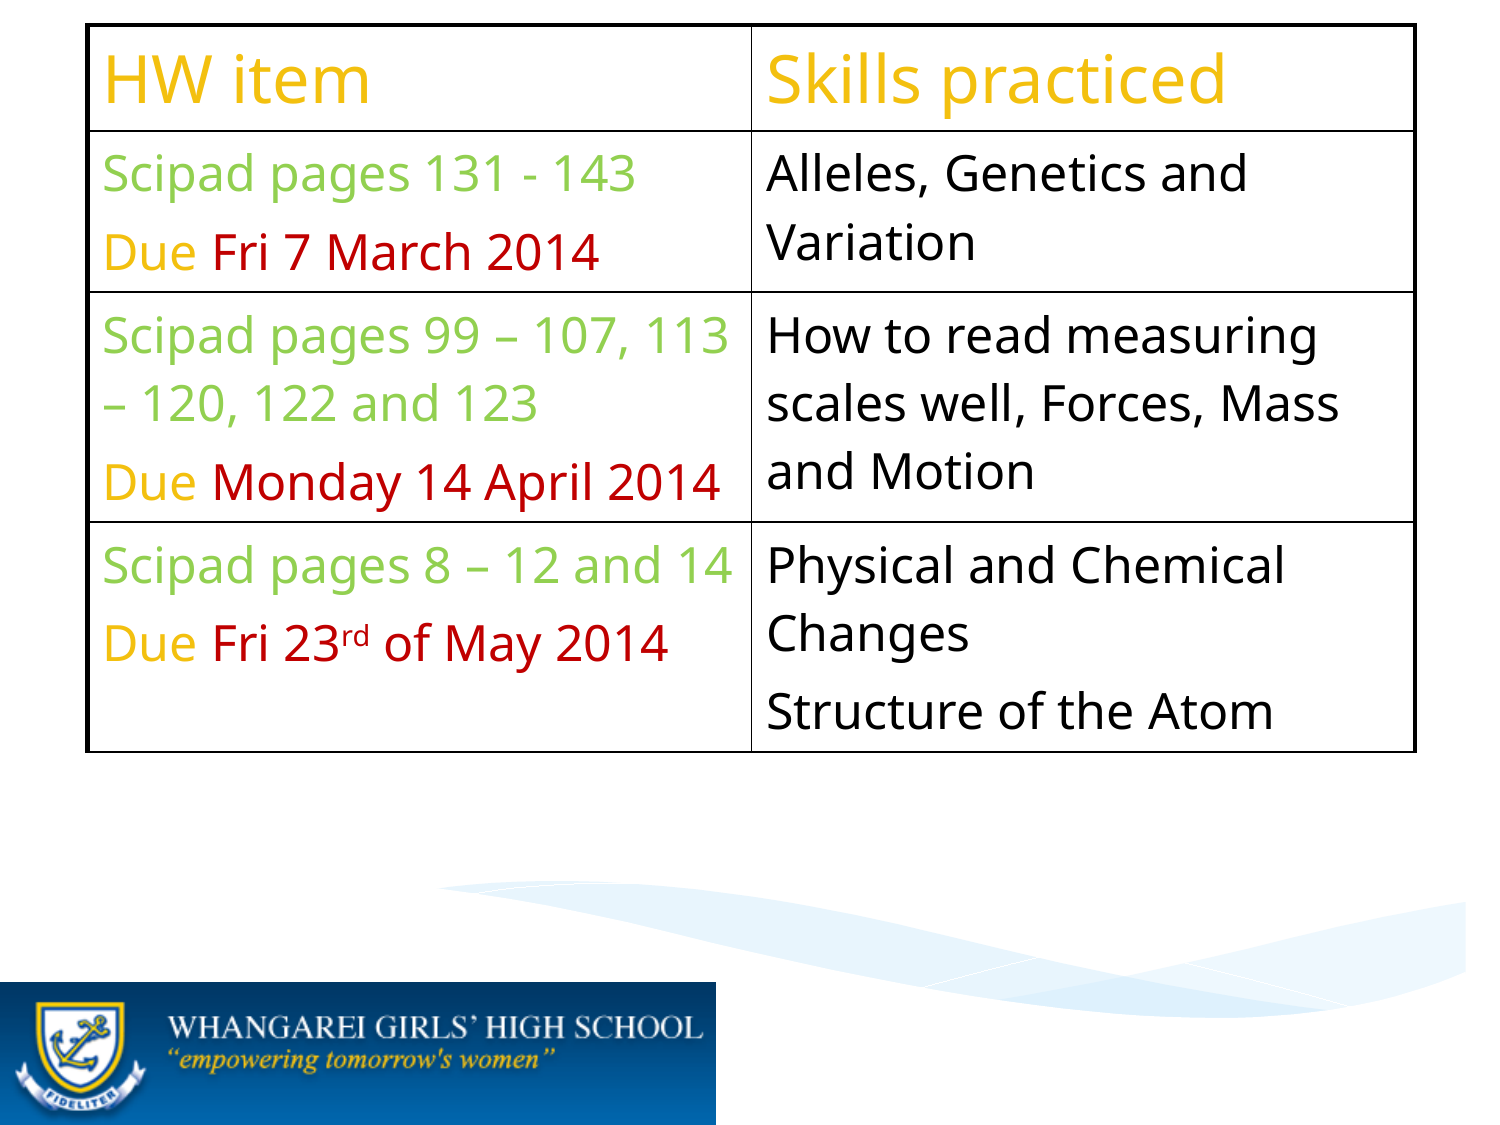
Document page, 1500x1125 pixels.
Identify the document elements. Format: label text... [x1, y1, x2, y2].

table_cell Alleles, Genetics and Variation [752, 132, 1413, 291]
table_cell Scipad pages 131 - 143 Due Fri 7 March 2014 [90, 132, 751, 291]
table_cell Scipad pages 8 – 12 and 14 Due Fri 23rd of May 2014 [90, 523, 751, 751]
table_cell Physical and Chemical Changes Structure of the Atom [752, 523, 1413, 751]
table_cell How to read measuring scales well, Forces, Mass and Motion [752, 293, 1413, 521]
picture [0, 982, 716, 1125]
table_cell Scipad pages 99 – 107, 113 – 120, 122 and 123 Due Monday 14 April 2014 [90, 293, 751, 521]
table_header HW item [90, 27, 751, 130]
table_header Skills practiced [752, 27, 1413, 130]
